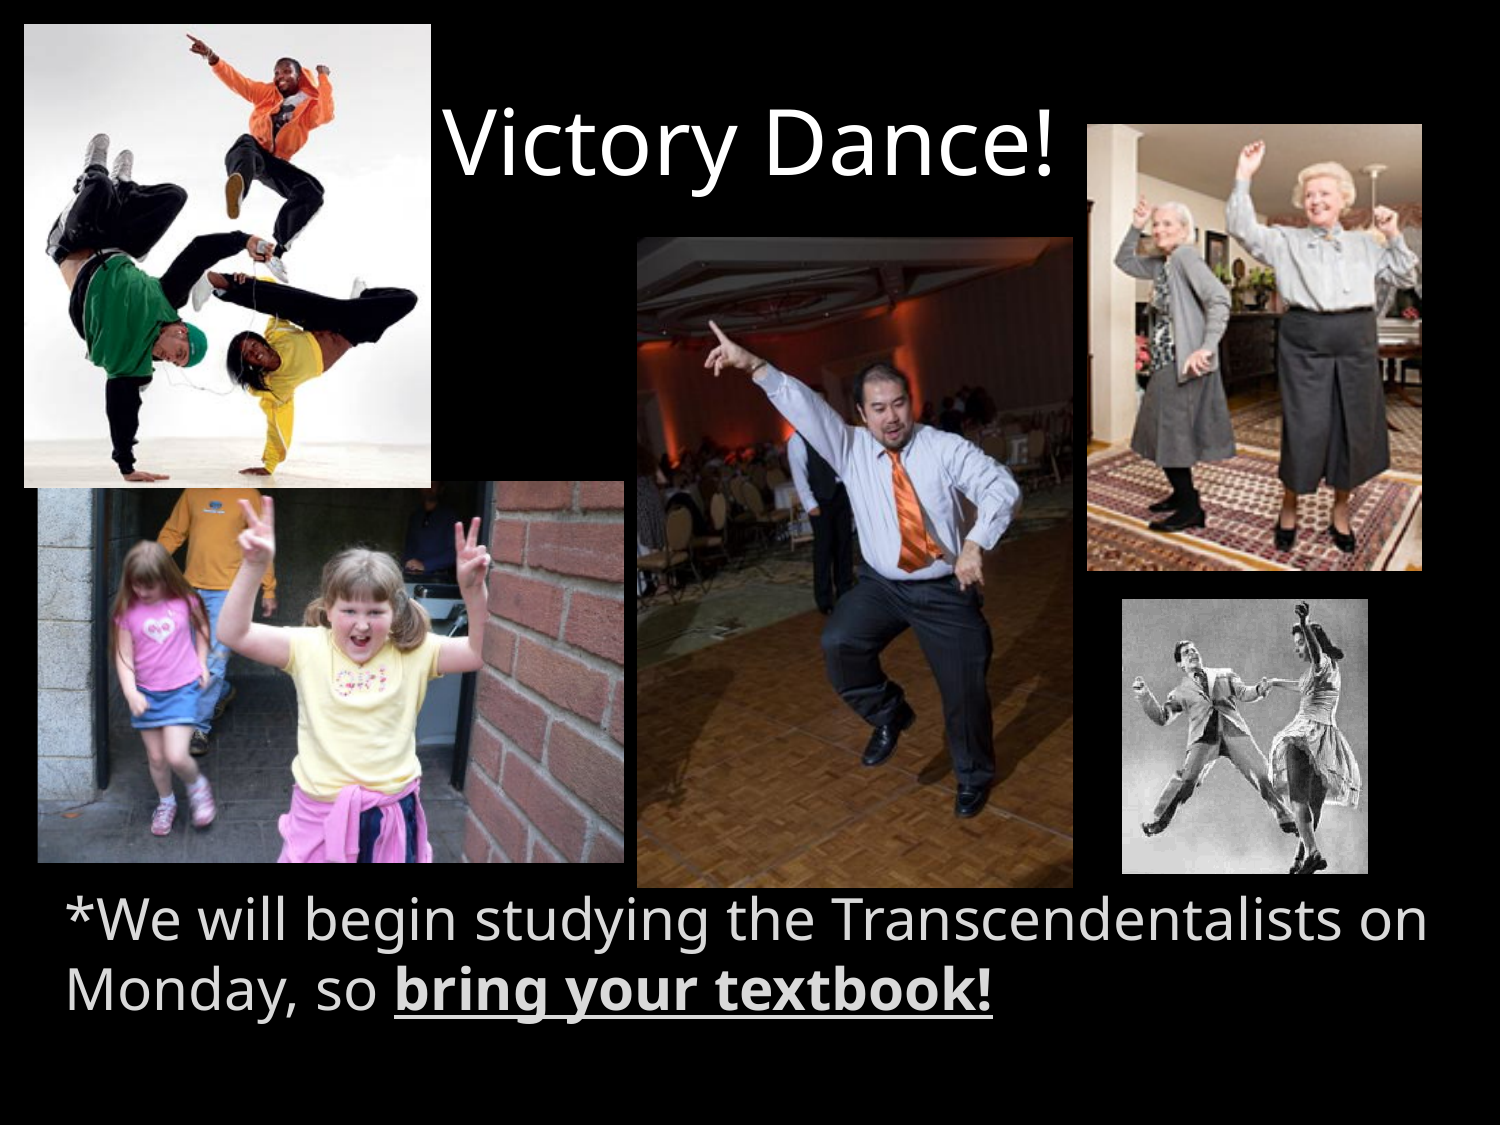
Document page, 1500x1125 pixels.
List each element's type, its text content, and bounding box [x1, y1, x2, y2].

text_box *We will begin studying the Transcendentalists on Monday, so bring your textbook! [49, 874, 1463, 1030]
picture [24, 24, 625, 863]
picture [1122, 599, 1368, 874]
picture [637, 237, 1073, 888]
picture [1087, 124, 1423, 572]
title Victory Dance! [435, 45, 1425, 233]
